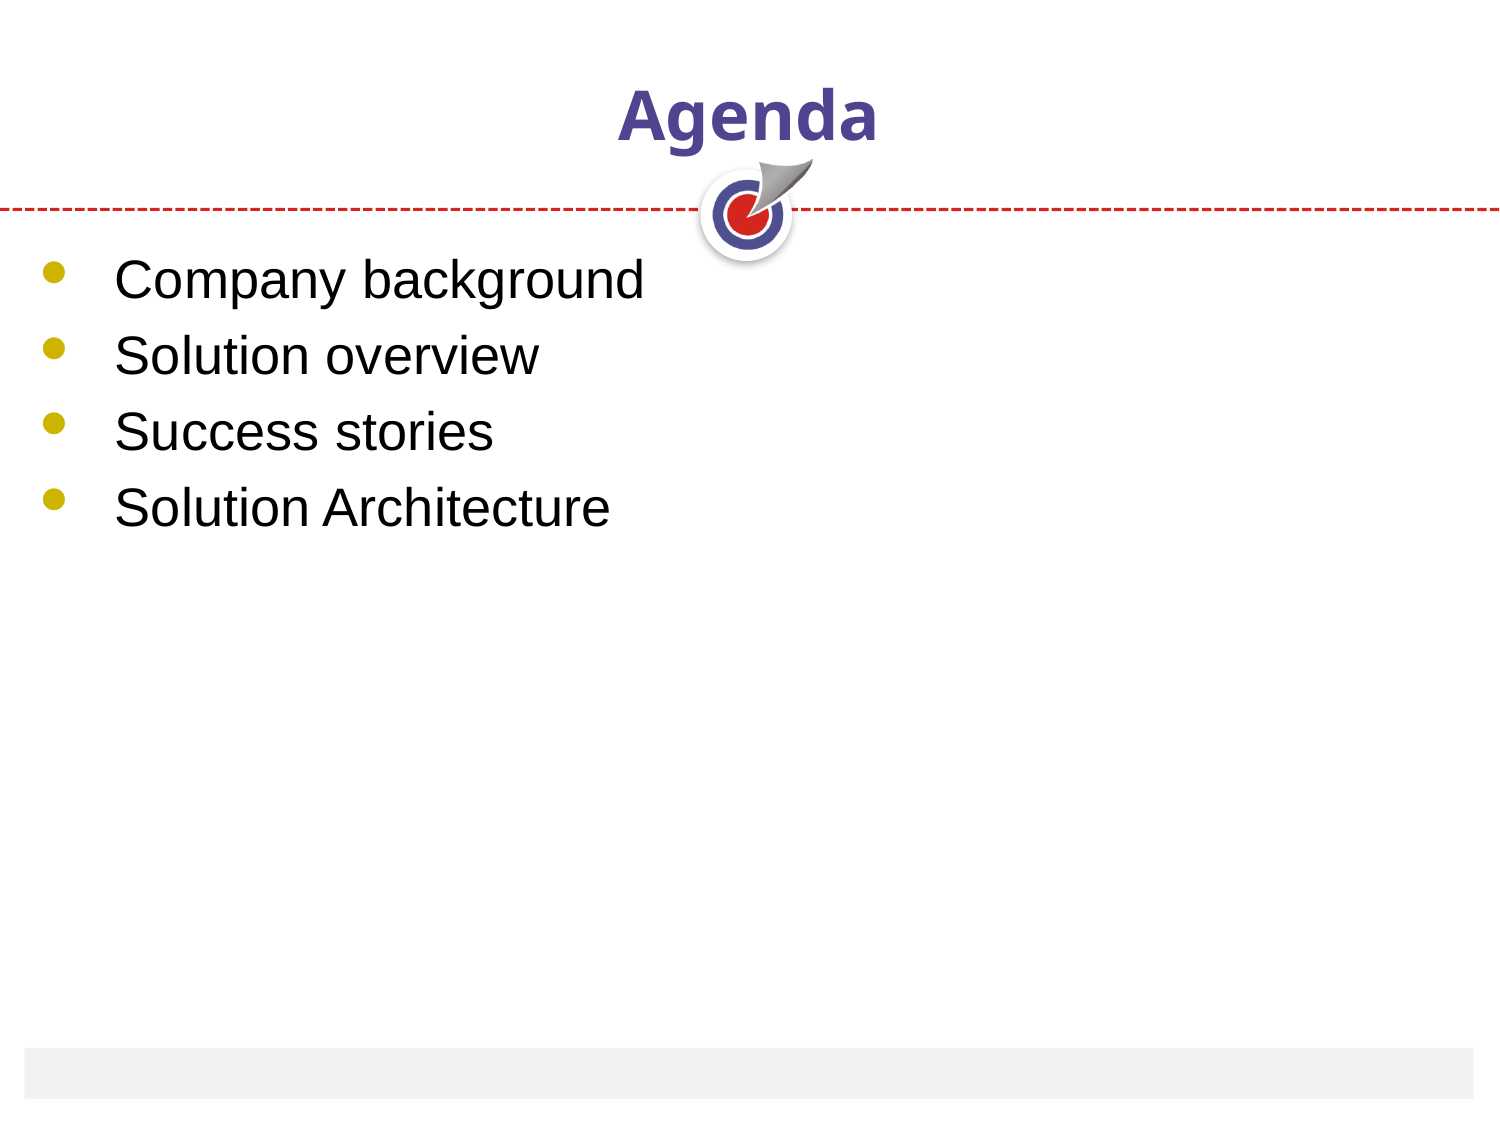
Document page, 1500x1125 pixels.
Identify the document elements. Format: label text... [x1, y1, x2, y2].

title Agenda [49, 37, 1450, 162]
text_box Company background Solution overview Success stories Solution Architecture [24, 237, 1488, 545]
picture [712, 162, 813, 237]
